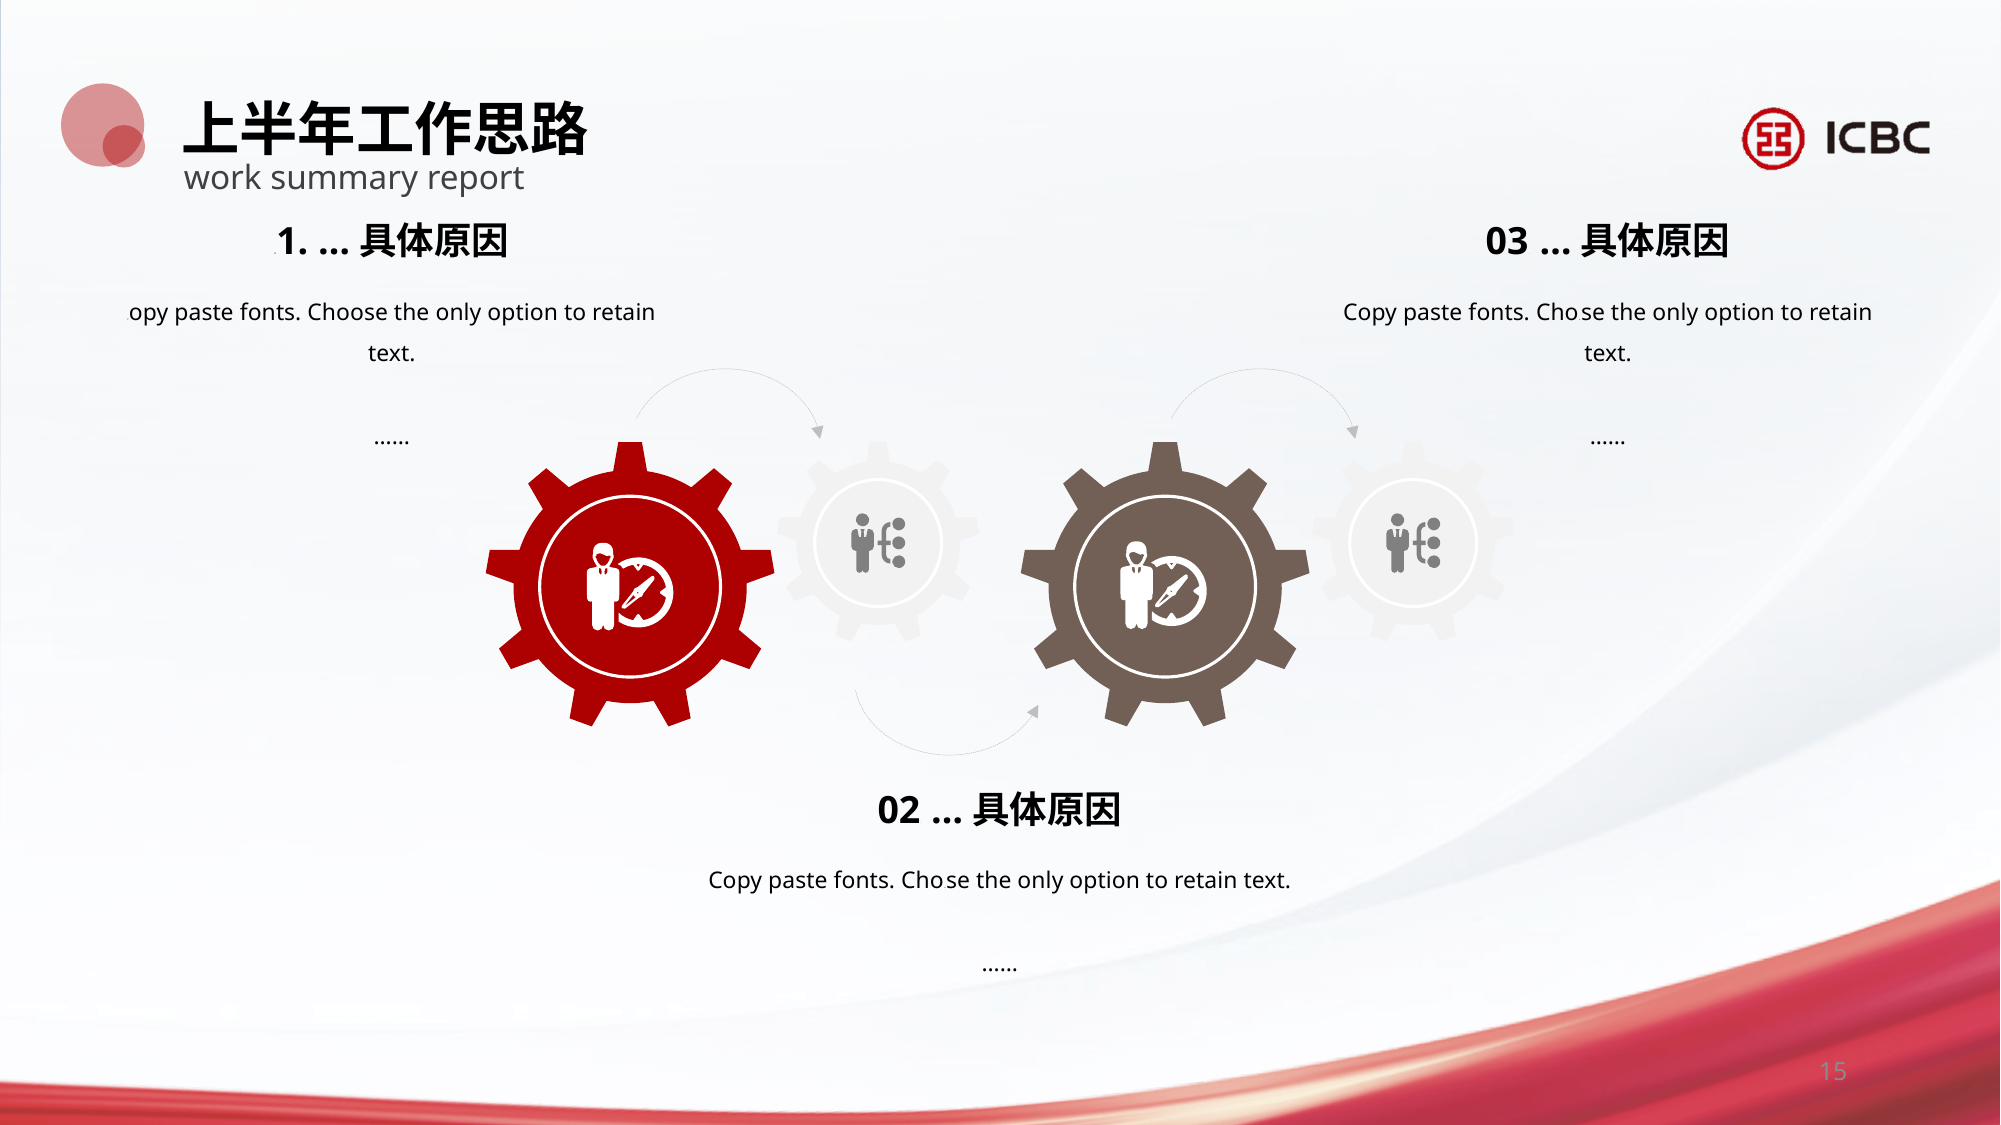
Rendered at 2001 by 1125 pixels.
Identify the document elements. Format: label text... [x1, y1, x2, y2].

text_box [1645, 70, 2000, 177]
picture [0, 0, 2001, 1125]
text_box 上半年工作思路 [166, 84, 709, 170]
text_box work summary report [169, 148, 541, 203]
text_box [61, 83, 146, 168]
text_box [110, 203, 1890, 991]
text_box [1, 0, 2000, 952]
